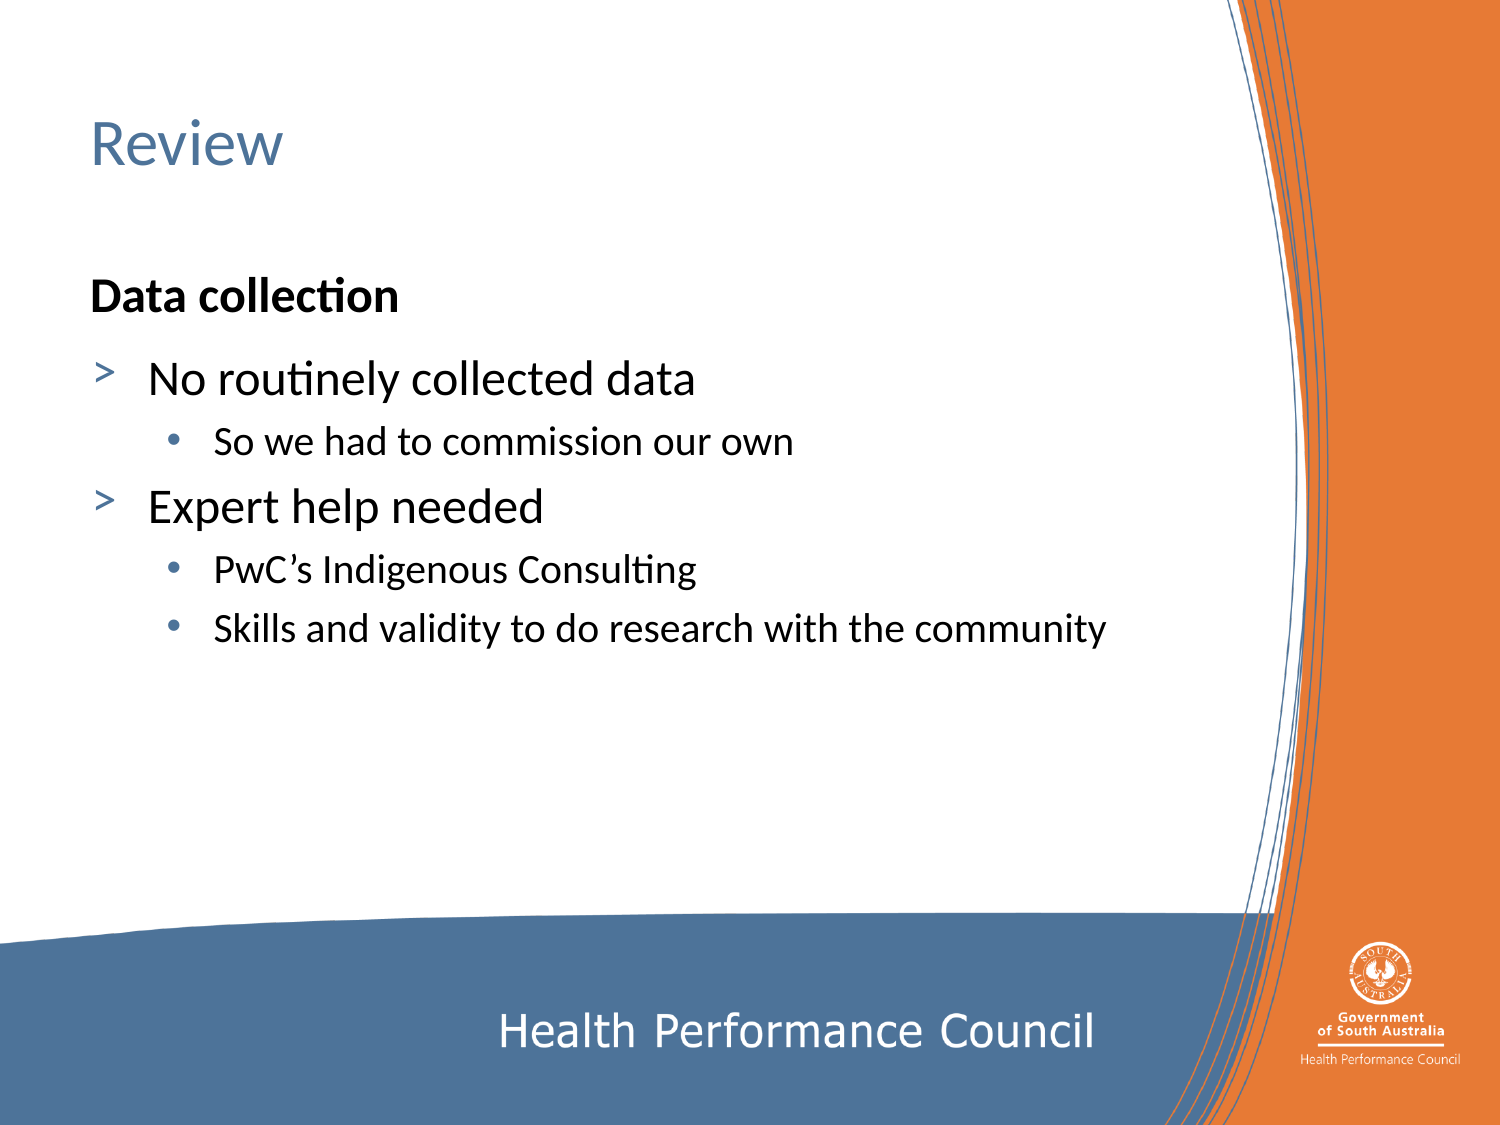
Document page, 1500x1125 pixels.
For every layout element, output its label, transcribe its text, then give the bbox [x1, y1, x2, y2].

list Data collection [75, 255, 1258, 327]
list No routinely collected data So we had to commission our own Expert help needed PwC’s Indigenous Consulting Skills and validity to do research with the community [76, 338, 1235, 906]
title Review [75, 45, 1103, 233]
picture [0, 0, 1500, 1125]
